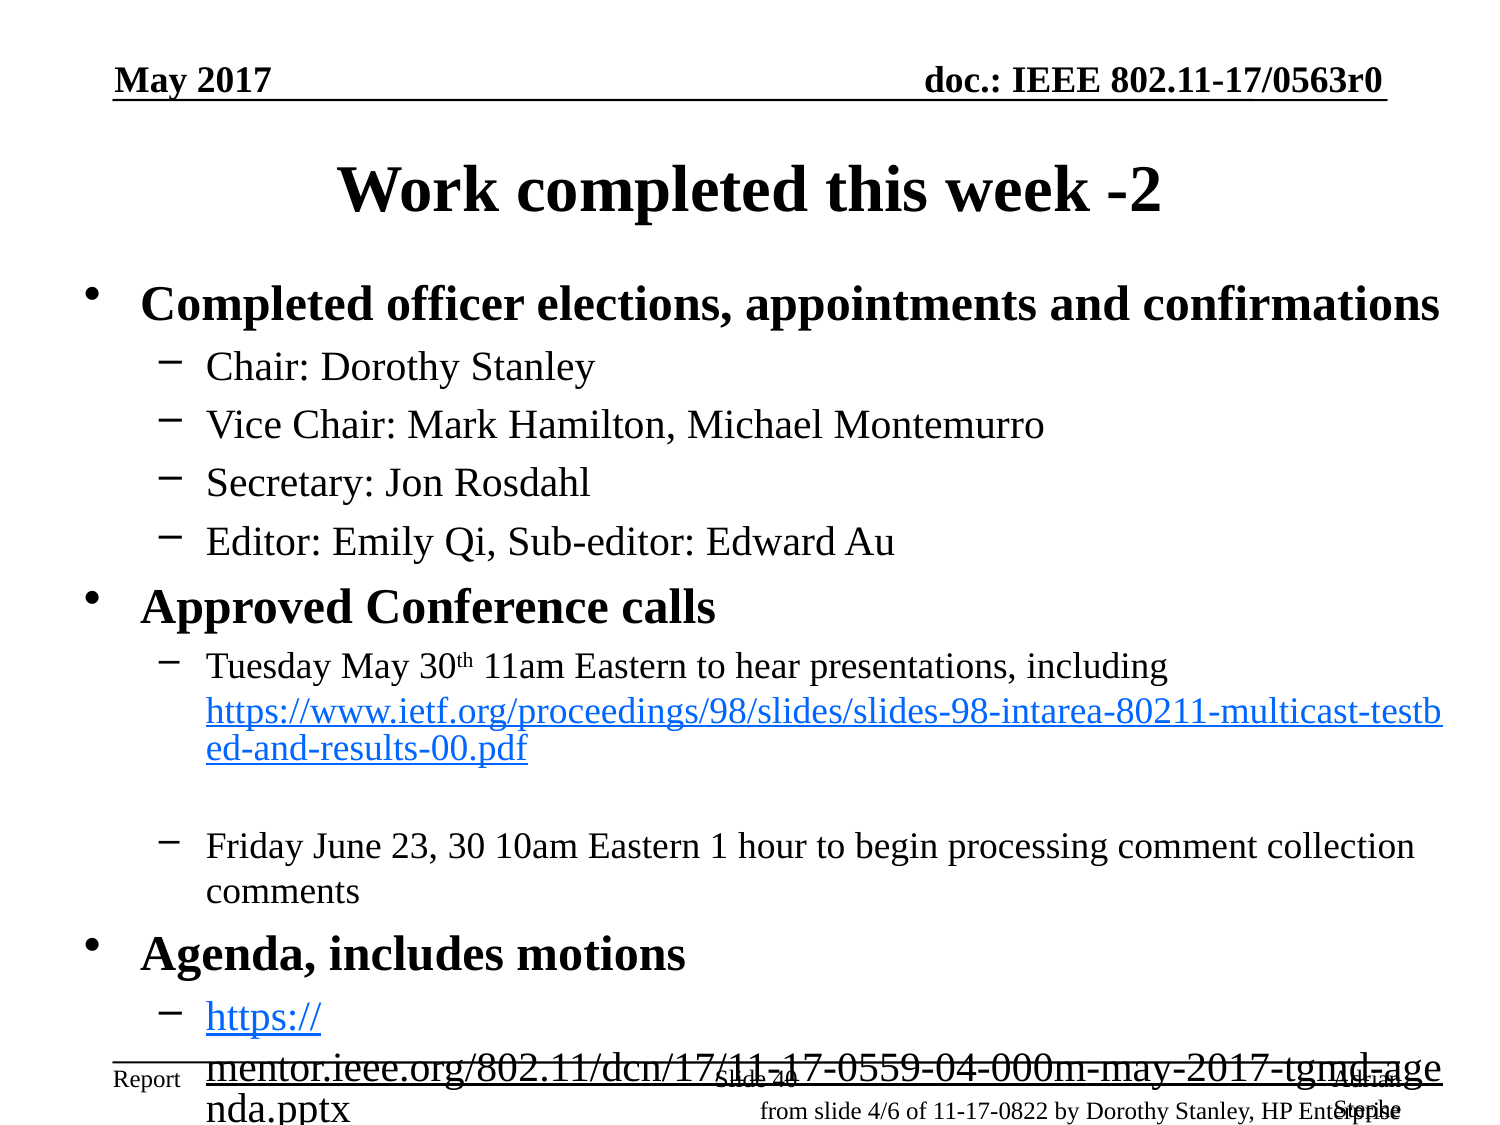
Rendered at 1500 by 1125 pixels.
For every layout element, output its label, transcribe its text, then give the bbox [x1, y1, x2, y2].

text_box from slide 4/6 of 11-17-0822 by Dorothy Stanley, HP Enterprise [343, 1087, 1417, 1125]
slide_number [114, 54, 374, 101]
slide_number Slide 40 [711, 1061, 801, 1087]
title Work completed this week -2 [112, 137, 1388, 262]
list Completed officer elections, appointments and confirmations Chair: Dorothy Stanley Vice Chair: Mark Hamilton, Michael Montemurro Secretary: Jon Rosdahl Editor: Emily Qi, Sub-editor: Edward Au Approved Conference calls Tuesday May 30th 11am Eastern to hear presentations, including https://www.ietf.org/proceedings/98/slides/slides-98-intarea-80211-multicast-testbed-and-results-00.pdf Friday June 23, 30 10am Eastern 1 hour to begin processing comment collection comments Agenda, includes motions https://mentor.ieee.org/802.11/dcn/17/11-17-0559-04-000m-may-2017-tgmd-agenda.pptx [68, 262, 1475, 1075]
footer Adrian Stephens, Intel Corporation [1324, 1061, 1402, 1087]
